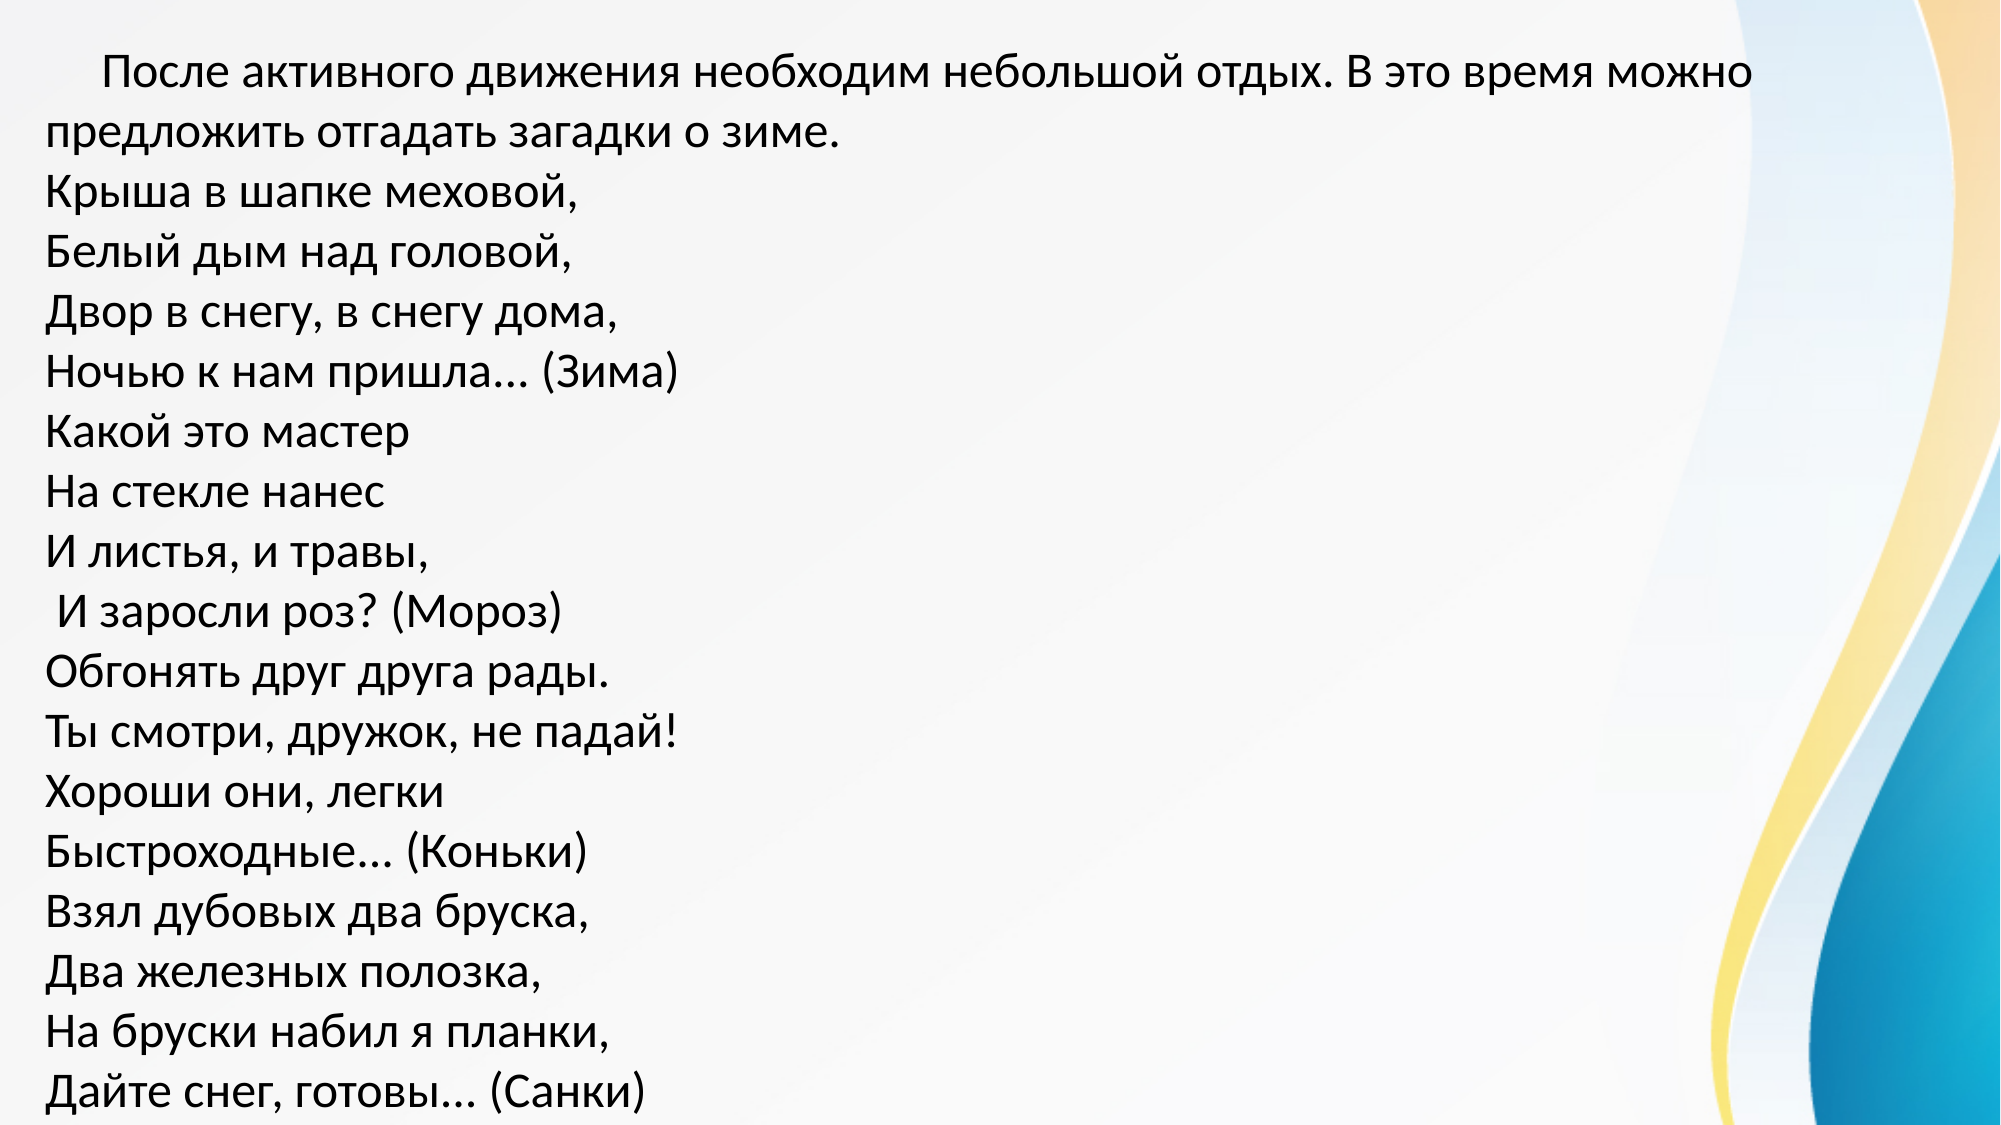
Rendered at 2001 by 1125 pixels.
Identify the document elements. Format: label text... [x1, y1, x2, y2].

picture [0, 0, 2001, 1125]
text_box После активного движения необходим небольшой отдых. В это время можно предложить отгадать загадки о зиме. Крыша в шапке меховой, Белый дым над головой, Двор в снегу, в снегу дома, Ночью к нам пришла... (Зима) Какой это мастер На стекле нанес И листья, и травы, И заросли роз? (Мороз) Обгонять друг друга рады. Ты смотри, дружок, не падай! Хороши они, легки Быстроходные... (Коньки) Взял дубовых два бруска, Два железных полозка, На бруски набил я планки, Дайте снег, готовы... (Санки) [30, 30, 1970, 1125]
